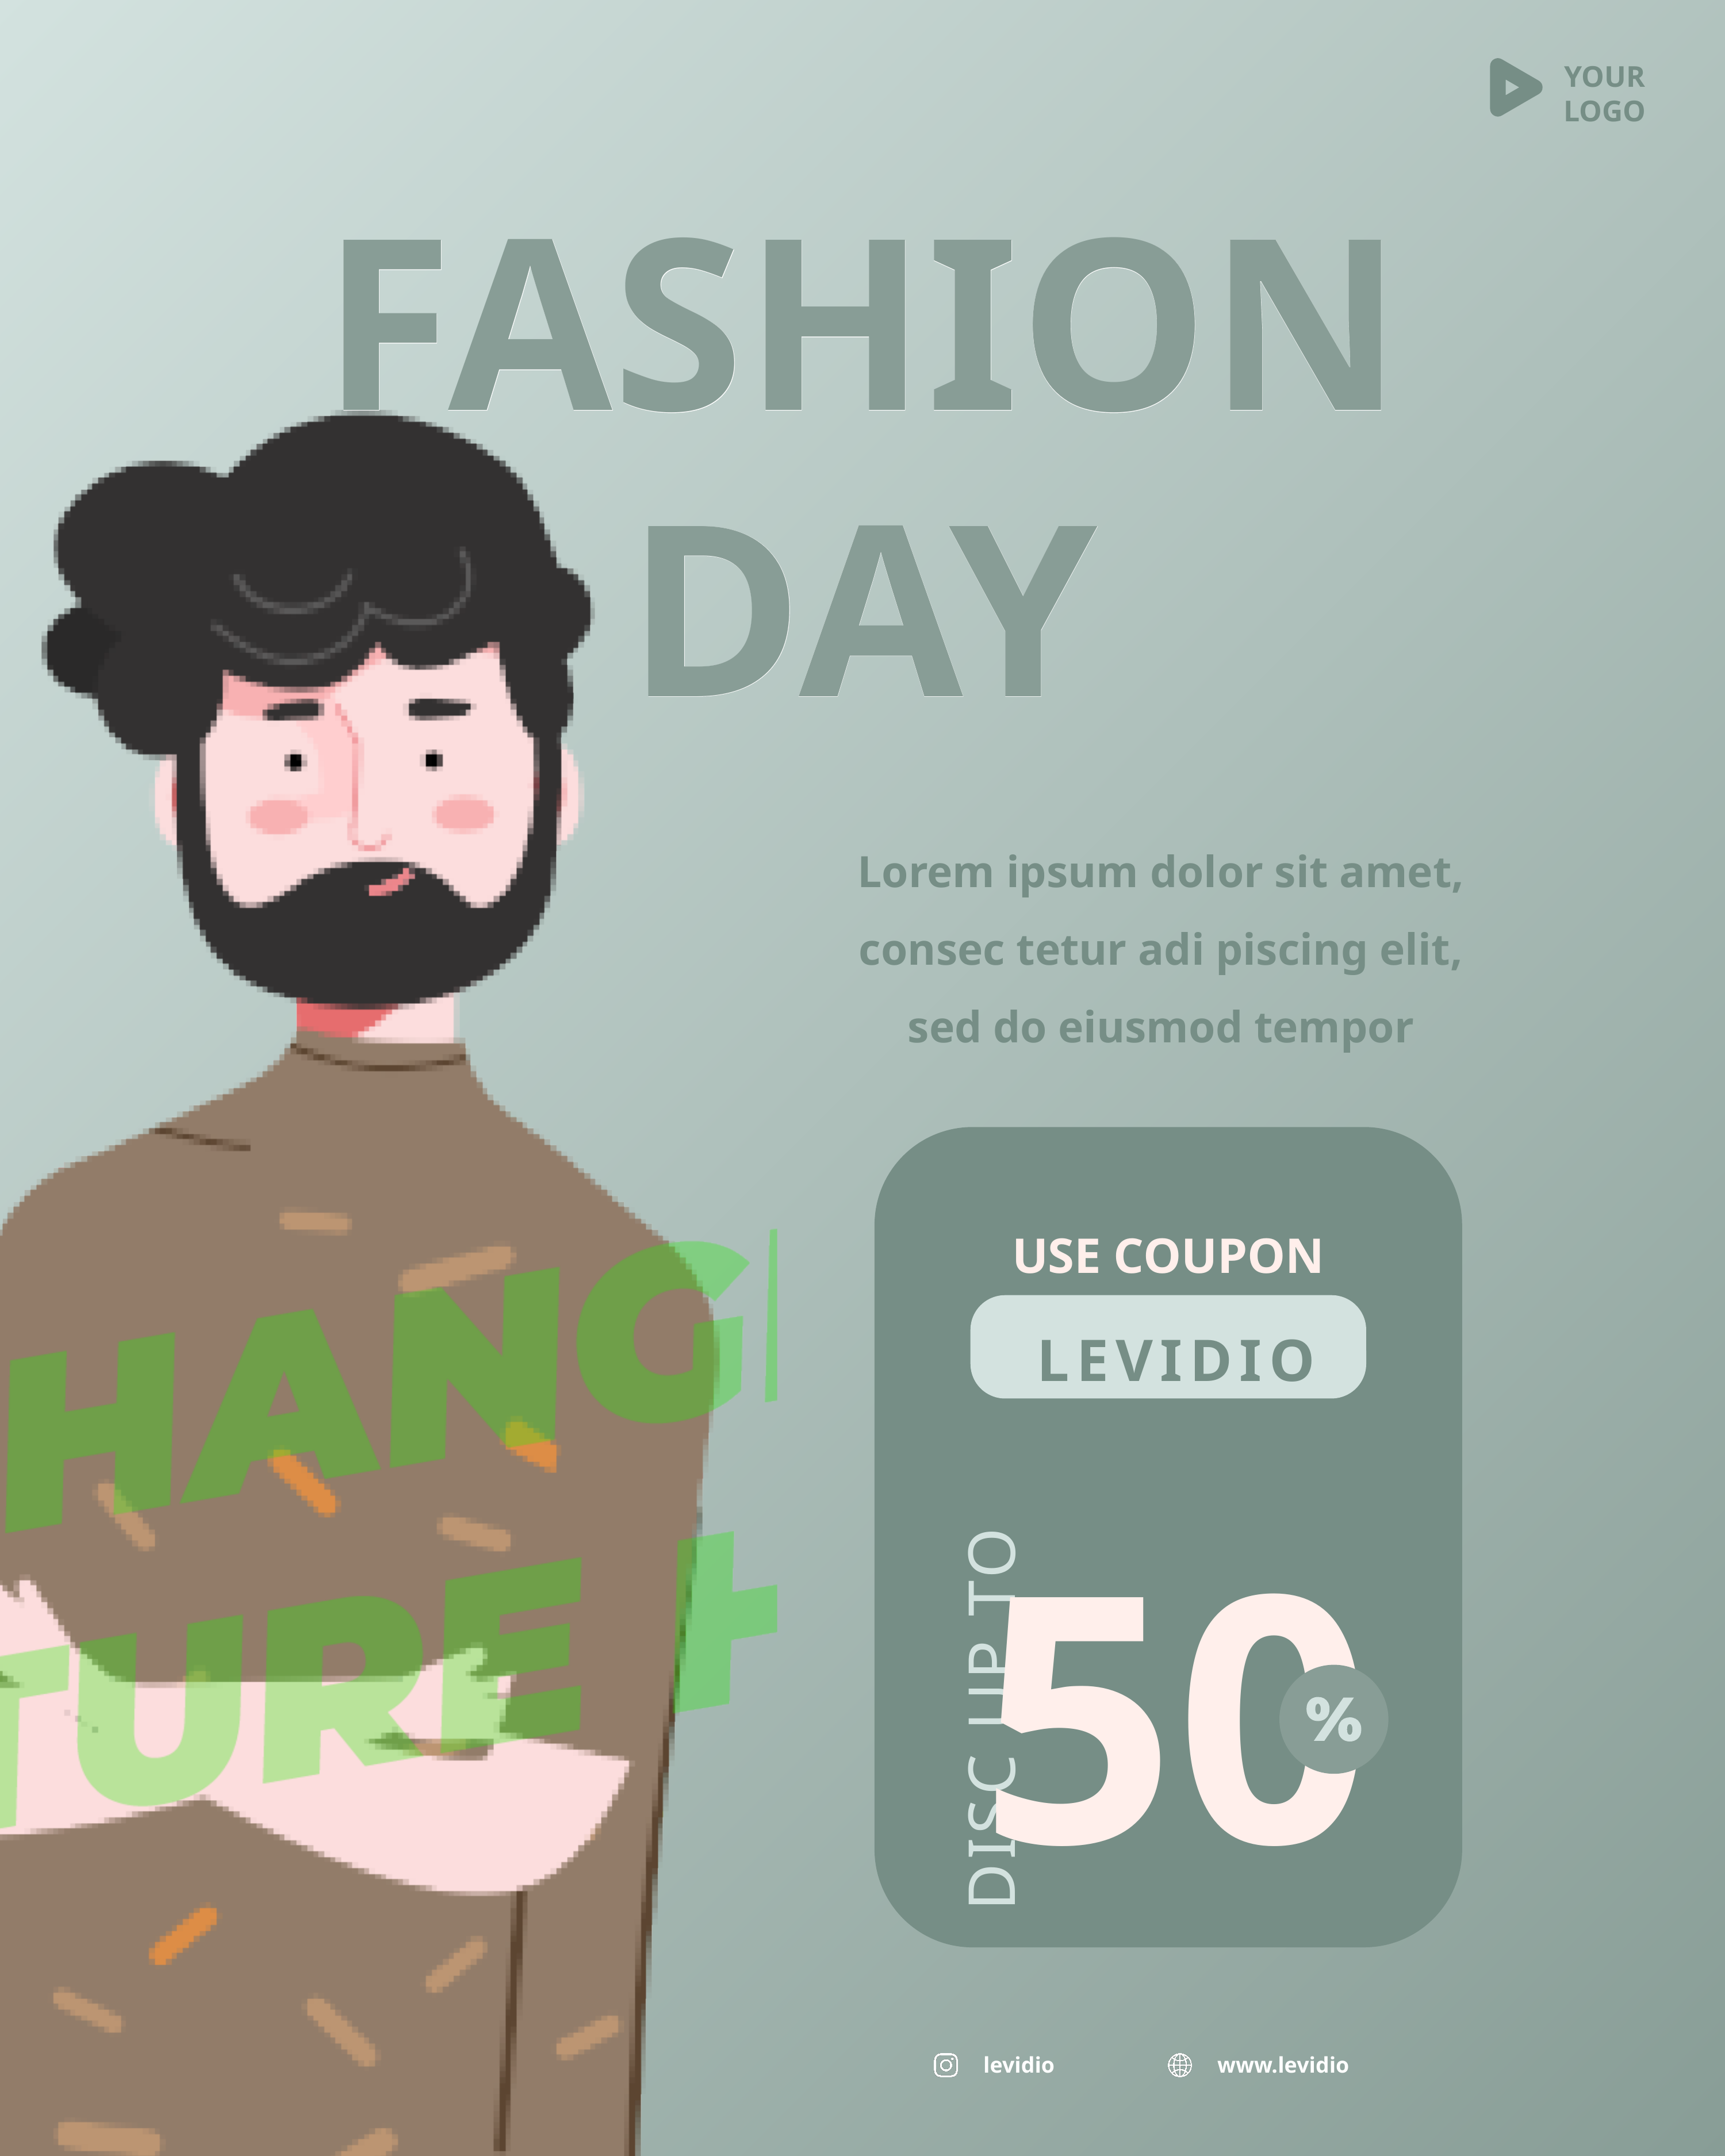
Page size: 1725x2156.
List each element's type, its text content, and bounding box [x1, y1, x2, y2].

text_box FASHION DAY [777, 168, 1412, 749]
text_box DISC UP TO [946, 1519, 1033, 1920]
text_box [934, 2047, 1065, 2082]
text_box USE COUPON [970, 1192, 1366, 1285]
text_box 50 [971, 1494, 1381, 1916]
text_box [1168, 2047, 1362, 2082]
text_box Lorem ipsum dolor sit amet, consec tetur adi piscing elit, sed do eiusmod tempor [824, 814, 1498, 1056]
picture [0, 0, 777, 2156]
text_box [970, 1285, 1366, 1399]
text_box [1497, 54, 1682, 133]
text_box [1279, 1664, 1389, 1774]
text_box [873, 1126, 1463, 1948]
